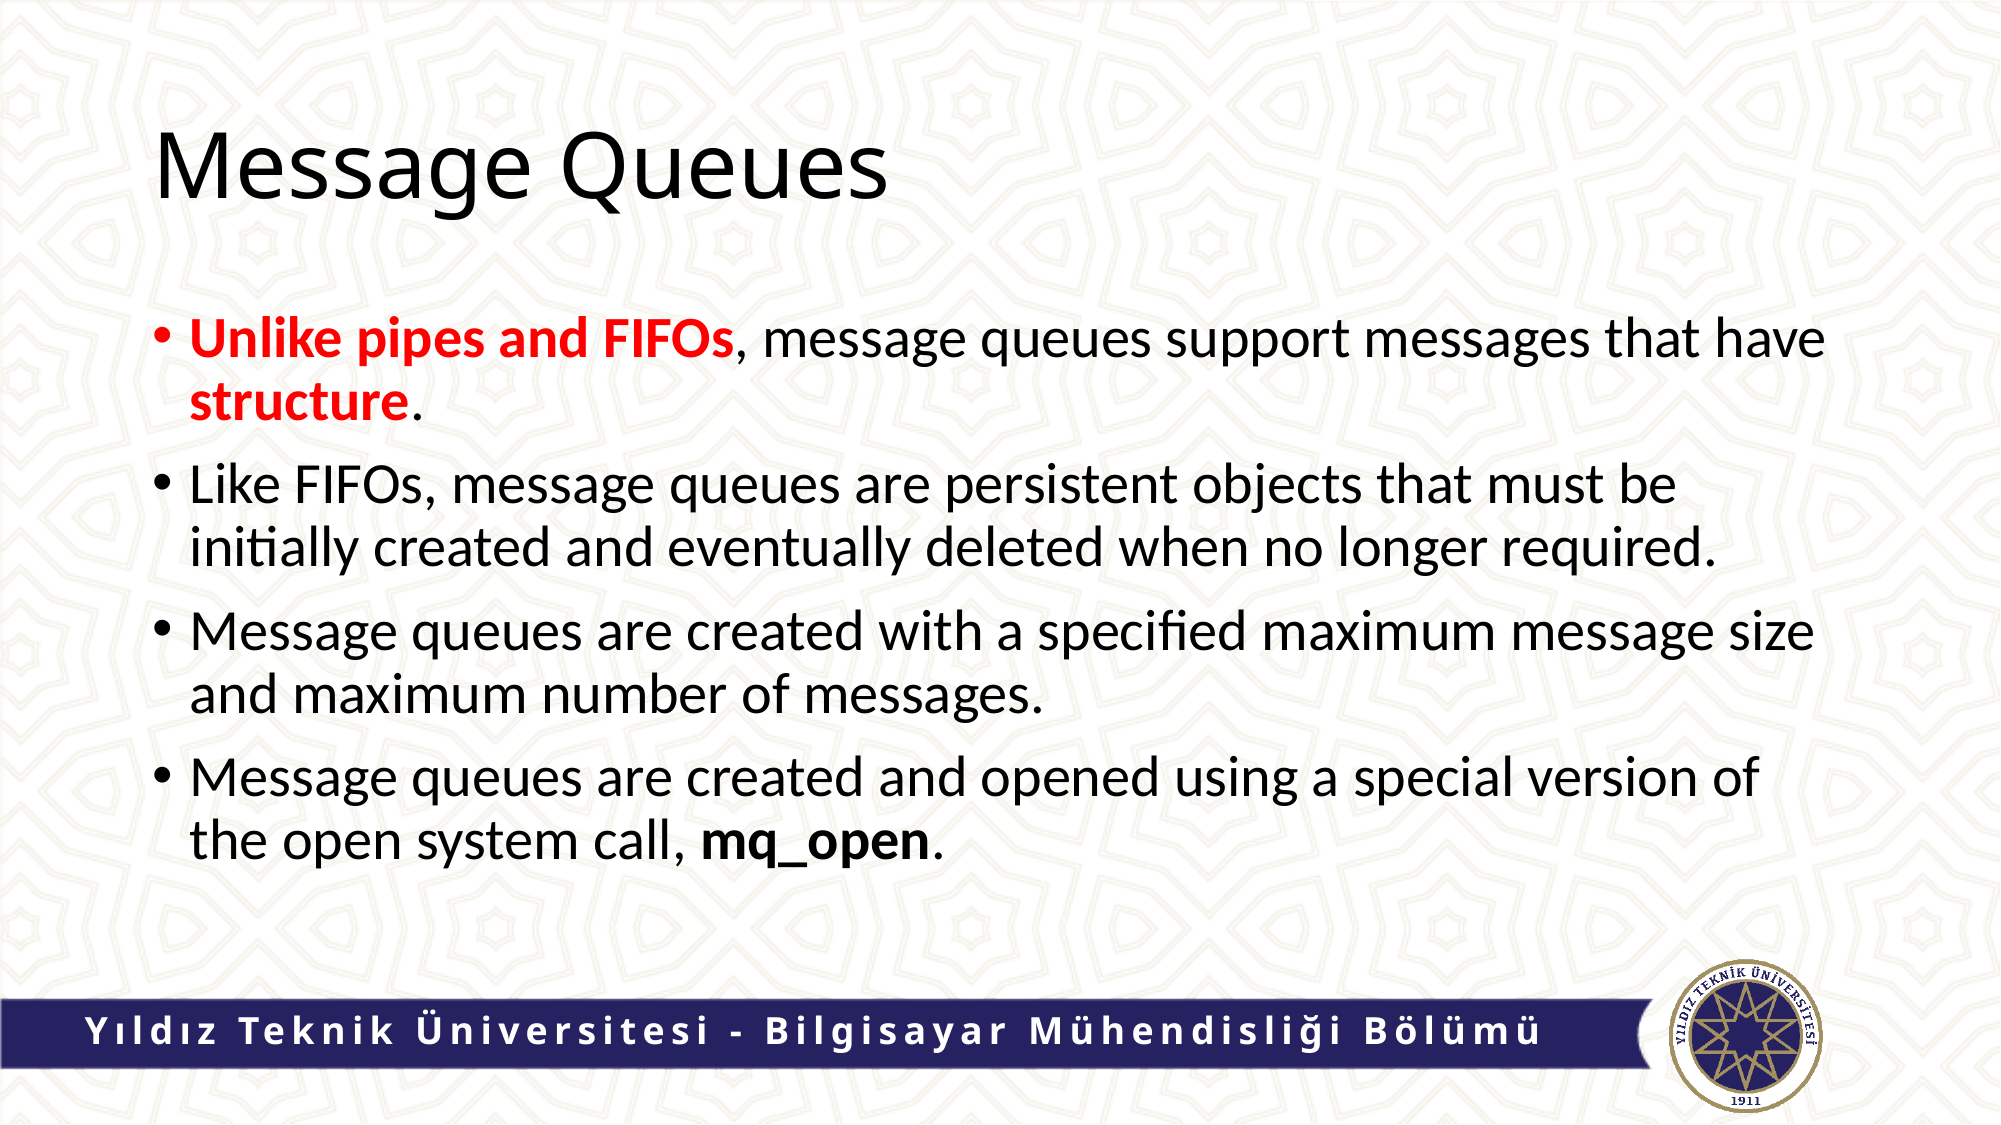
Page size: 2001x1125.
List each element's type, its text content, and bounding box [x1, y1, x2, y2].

title Message Queues [137, 59, 1863, 278]
list Unlike pipes and FIFOs, message queues support messages that have structure. Like FIFOs, message queues are persistent objects that must be initially created and eventually deleted when no longer required. Message queues are created with a specified maximum message size and maximum number of messages. Message queues are created and opened using a special version of the open system call, mq_open. [137, 299, 1863, 982]
footer Yıldız Teknik Üniversitesi - Bilgisayar Mühendisliği Bölümü [0, 997, 1628, 1069]
picture [0, 0, 2000, 1125]
